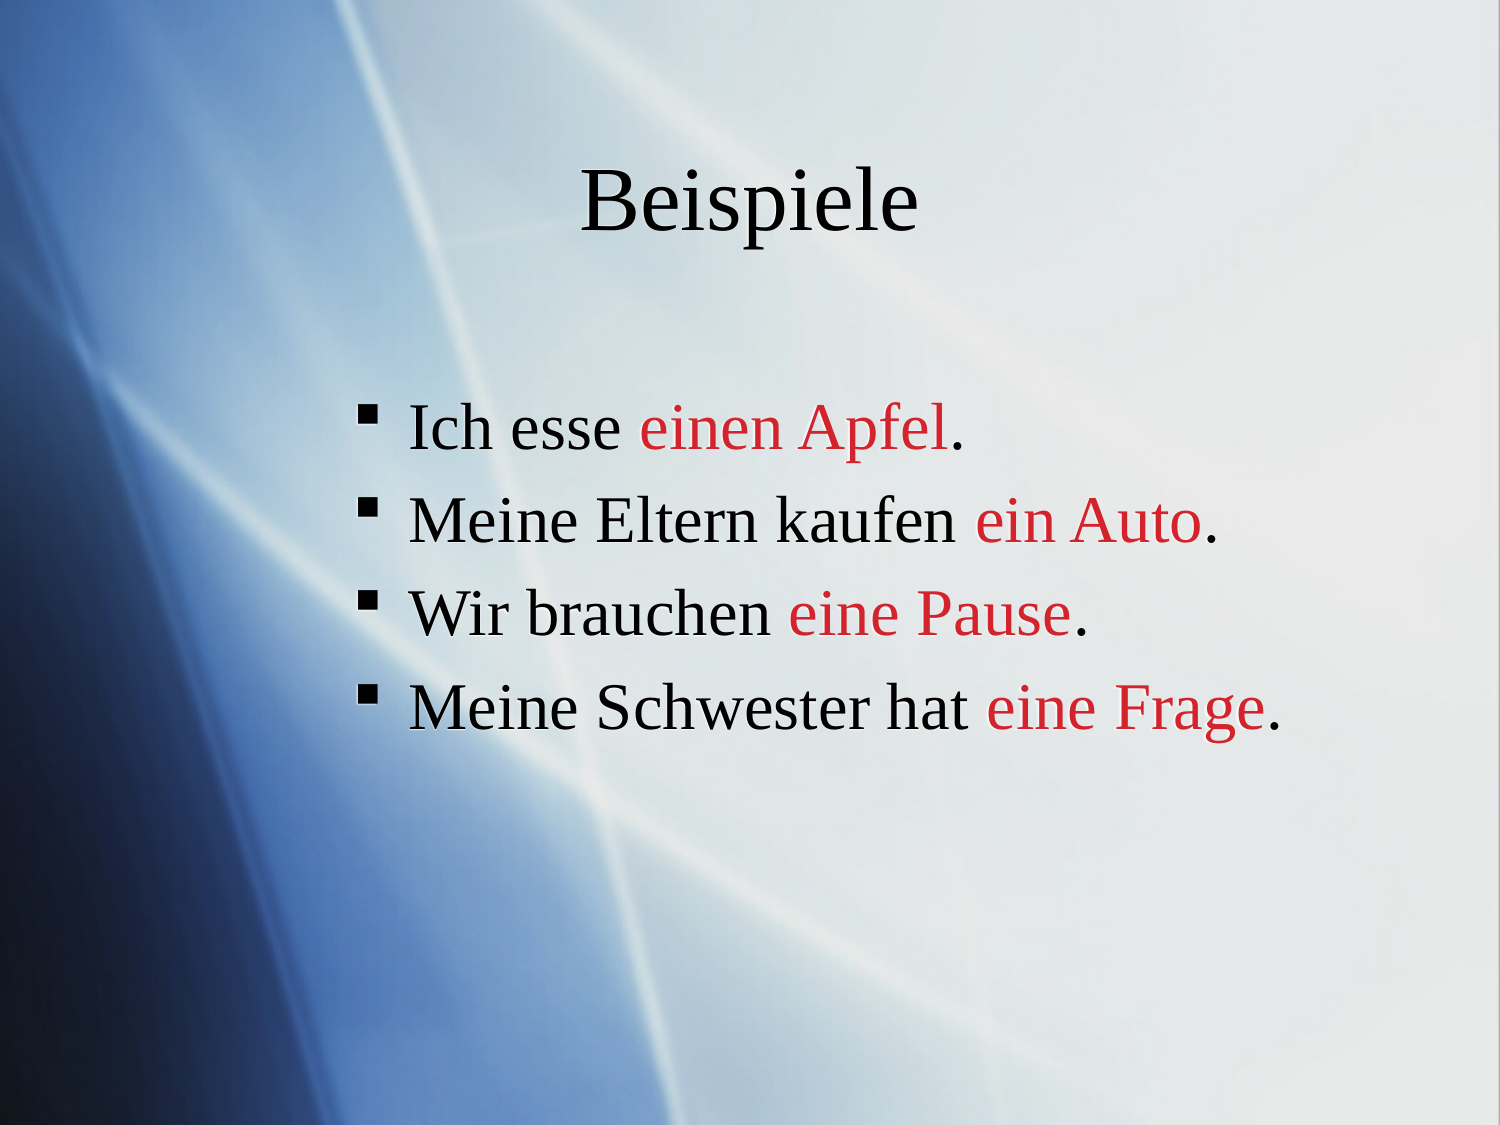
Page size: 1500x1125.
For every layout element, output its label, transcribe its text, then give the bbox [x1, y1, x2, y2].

list Ich esse einen Apfel. Meine Eltern kaufen ein Auto. Wir brauchen eine Pause. Meine Schwester hat eine Frage. [337, 374, 1401, 1051]
picture [0, 0, 1500, 1125]
title Beispiele [112, 99, 1388, 288]
